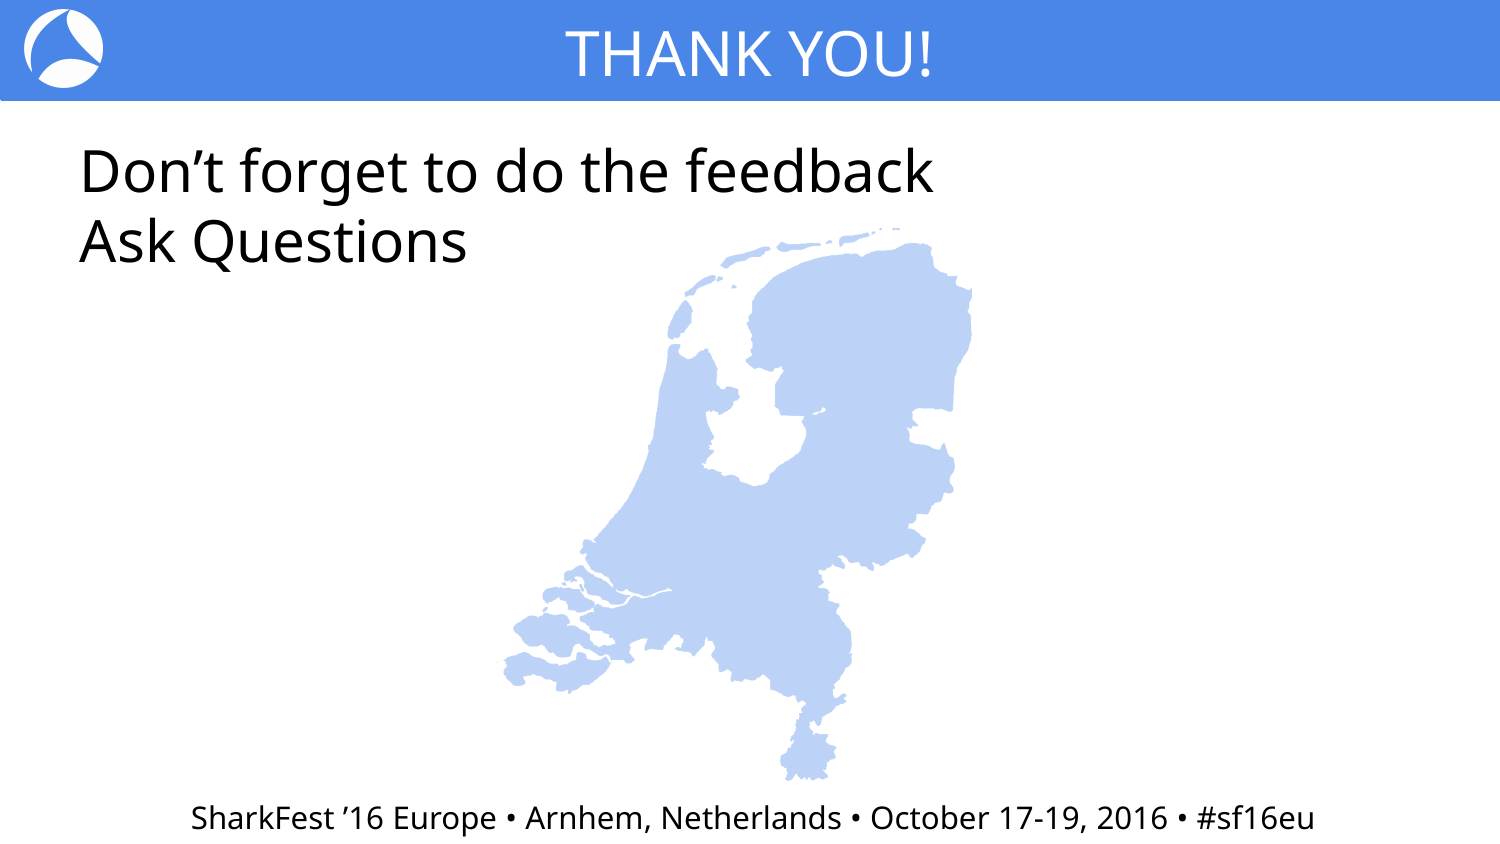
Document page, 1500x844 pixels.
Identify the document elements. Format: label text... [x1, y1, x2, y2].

list Don’t forget to do the feedback Ask Questions [64, 126, 1436, 788]
list THANK YOU! [0, 0, 1500, 103]
